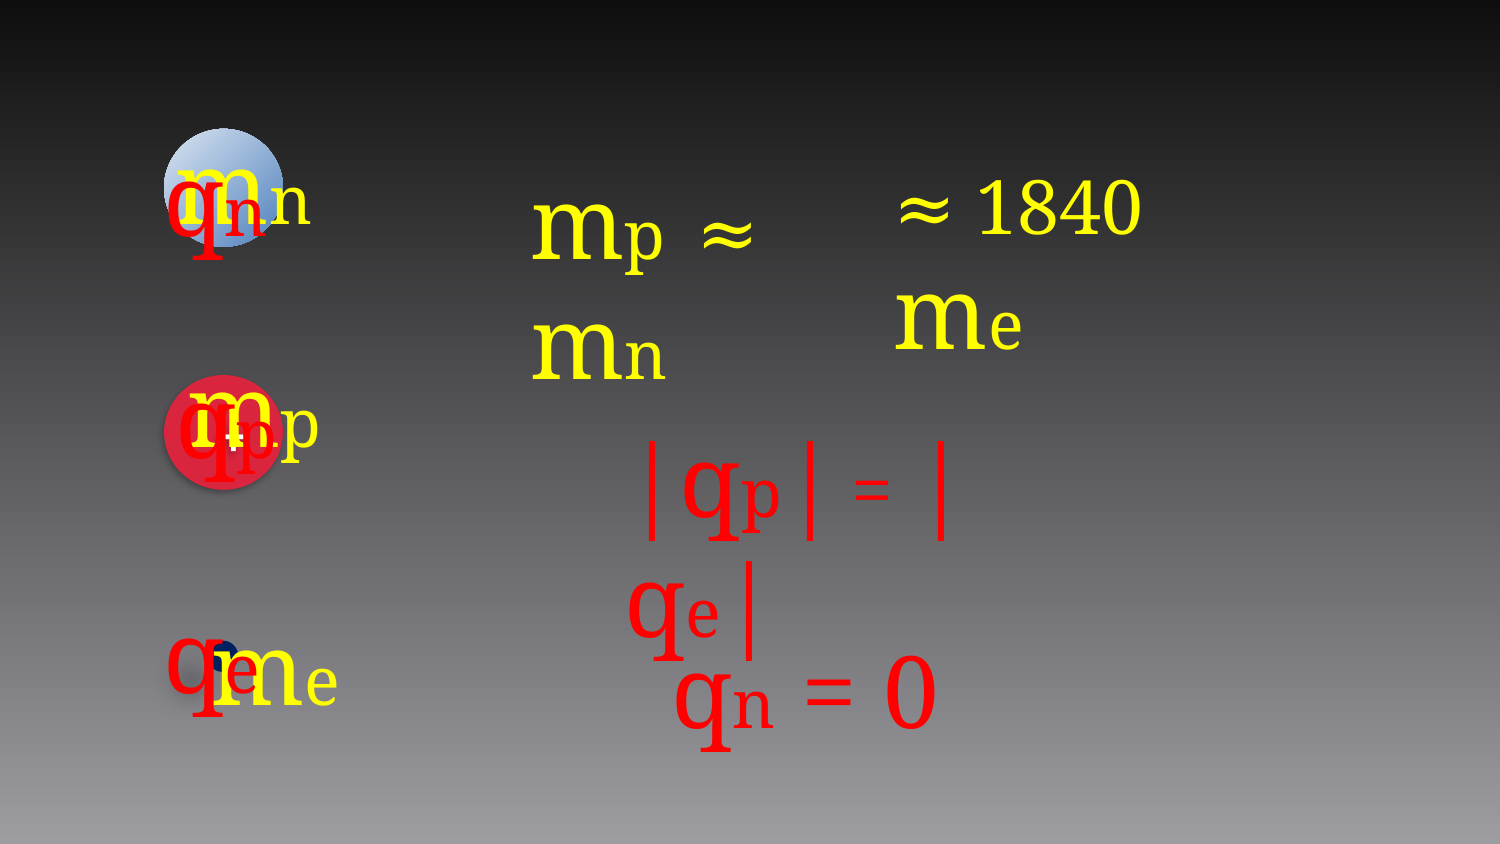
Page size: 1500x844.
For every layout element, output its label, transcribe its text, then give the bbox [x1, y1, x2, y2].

text_box mn [159, 117, 327, 252]
text_box qe [148, 585, 276, 721]
text_box qp [160, 351, 293, 487]
text_box qn [148, 128, 283, 264]
text_box me [195, 597, 355, 733]
text_box |qp| = |qe| [609, 410, 1114, 665]
text_box mp ≈ mn [515, 152, 914, 407]
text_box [164, 374, 283, 490]
text_box mp [171, 339, 354, 475]
text_box qn = 0 [656, 621, 1067, 756]
text_box ≈ 1840 me [878, 152, 1301, 378]
